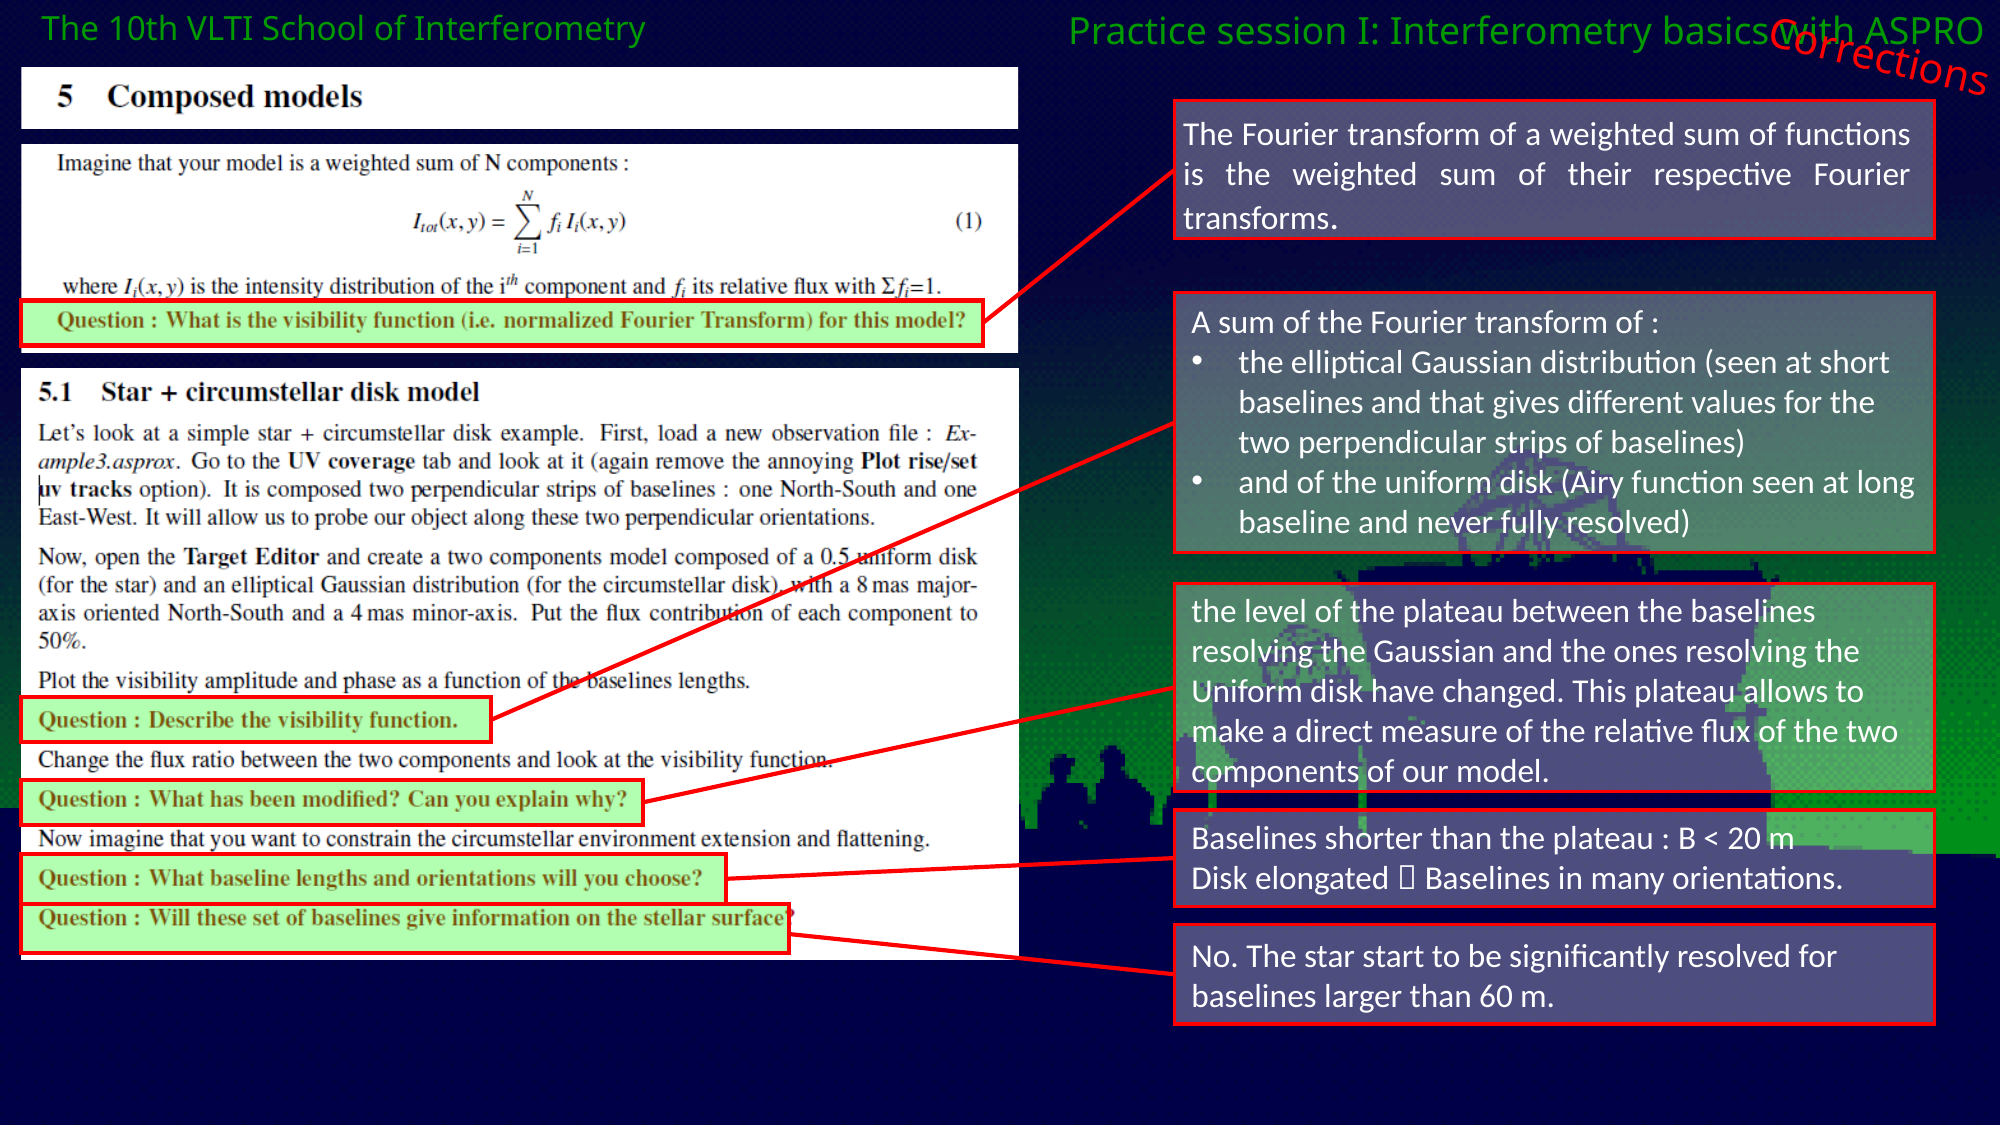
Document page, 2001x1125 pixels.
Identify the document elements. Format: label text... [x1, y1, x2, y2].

text_box the level of the plateau between the baselines resolving the Gaussian and the ones resolving the Uniform disk have changed. This plateau allows to make a direct measure of the relative flux of the two components of our model. [1191, 589, 1935, 790]
text_box Corrections [1748, 0, 2000, 116]
text_box A sum of the Fourier transform of : the elliptical Gaussian distribution (seen at short baselines and that gives different values for the two perpendicular strips of baselines) and of the uniform disk (Airy function seen at long baseline and never fully resolved) [1191, 300, 1935, 540]
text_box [643, 687, 1175, 803]
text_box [789, 934, 1175, 975]
text_box [1174, 924, 1935, 1025]
text_box [1175, 582, 1935, 792]
text_box Practice session I: Interferometry basics with ASPRO [810, 0, 1761, 60]
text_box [726, 858, 1175, 879]
text_box The Fourier transform of a weighted sum of functions is the weighted sum of their respective Fourier transforms. [1183, 112, 1912, 238]
text_box The 10th VLTI School of Interferometry [26, 0, 671, 55]
text_box No. The star start to be significantly resolved for baselines larger than 60 m. [1191, 934, 1935, 1014]
text_box [1174, 292, 1935, 553]
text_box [491, 422, 1175, 720]
text_box [1174, 100, 1935, 239]
text_box Baselines shorter than the plateau : B < 20 m Disk elongated  Baselines in many orientations. [1191, 816, 1935, 897]
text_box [982, 169, 1175, 324]
text_box Practice session I: Interferometry basics with ASPRO [1791, 0, 2000, 49]
picture [0, 0, 2000, 1125]
text_box [1174, 809, 1935, 907]
